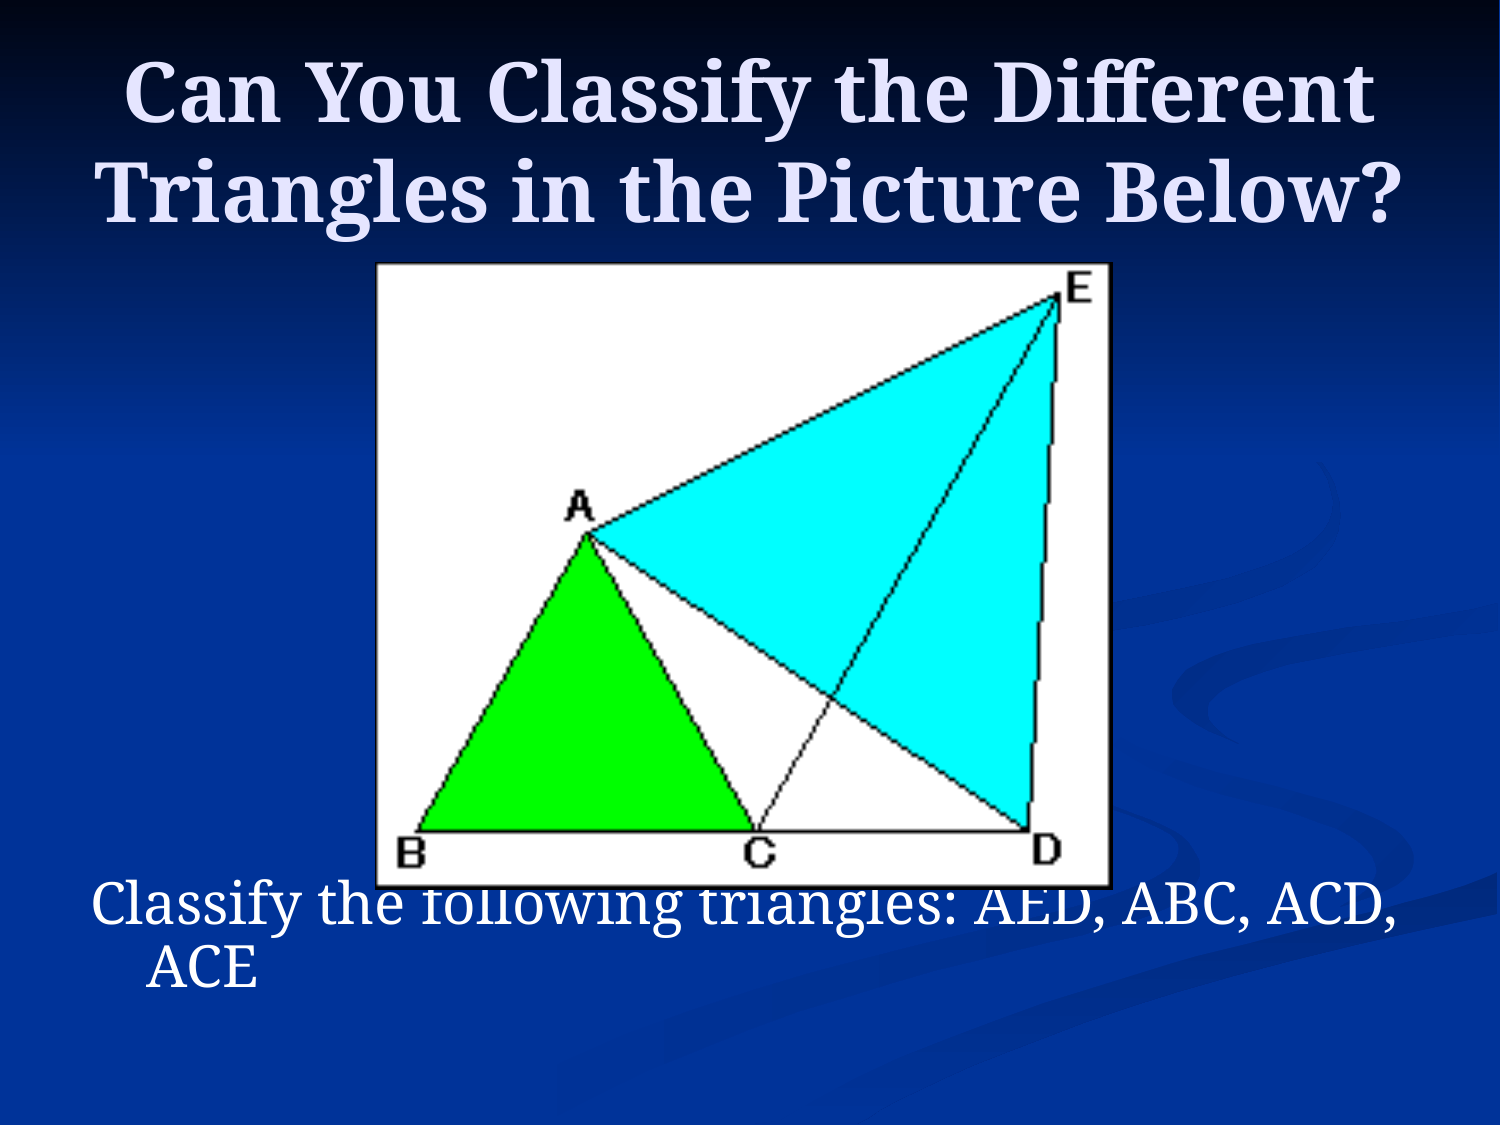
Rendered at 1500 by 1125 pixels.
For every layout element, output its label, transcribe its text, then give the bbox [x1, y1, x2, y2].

picture [374, 262, 1113, 890]
list Classify the following triangles: AED, ABC, ACD, ACE [75, 262, 1425, 1005]
title Can You Classify the Different Triangles in the Picture Below? [75, 45, 1425, 233]
